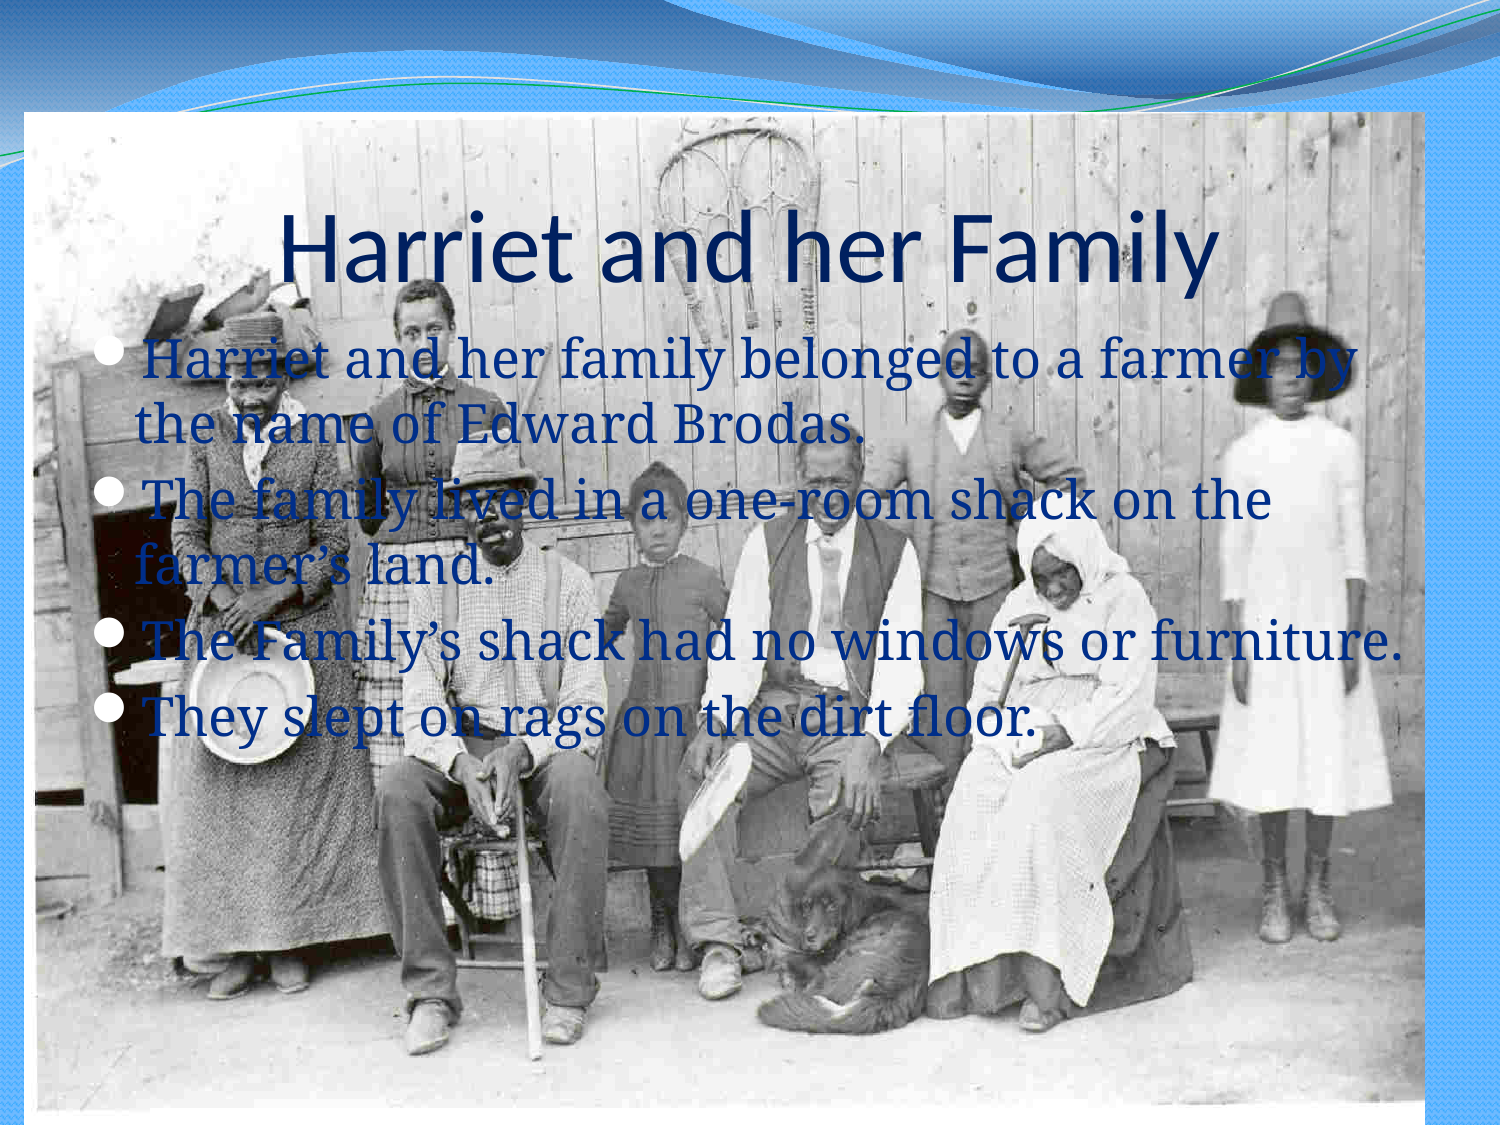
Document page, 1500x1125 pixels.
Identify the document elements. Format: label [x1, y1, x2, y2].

picture [24, 112, 1426, 1125]
